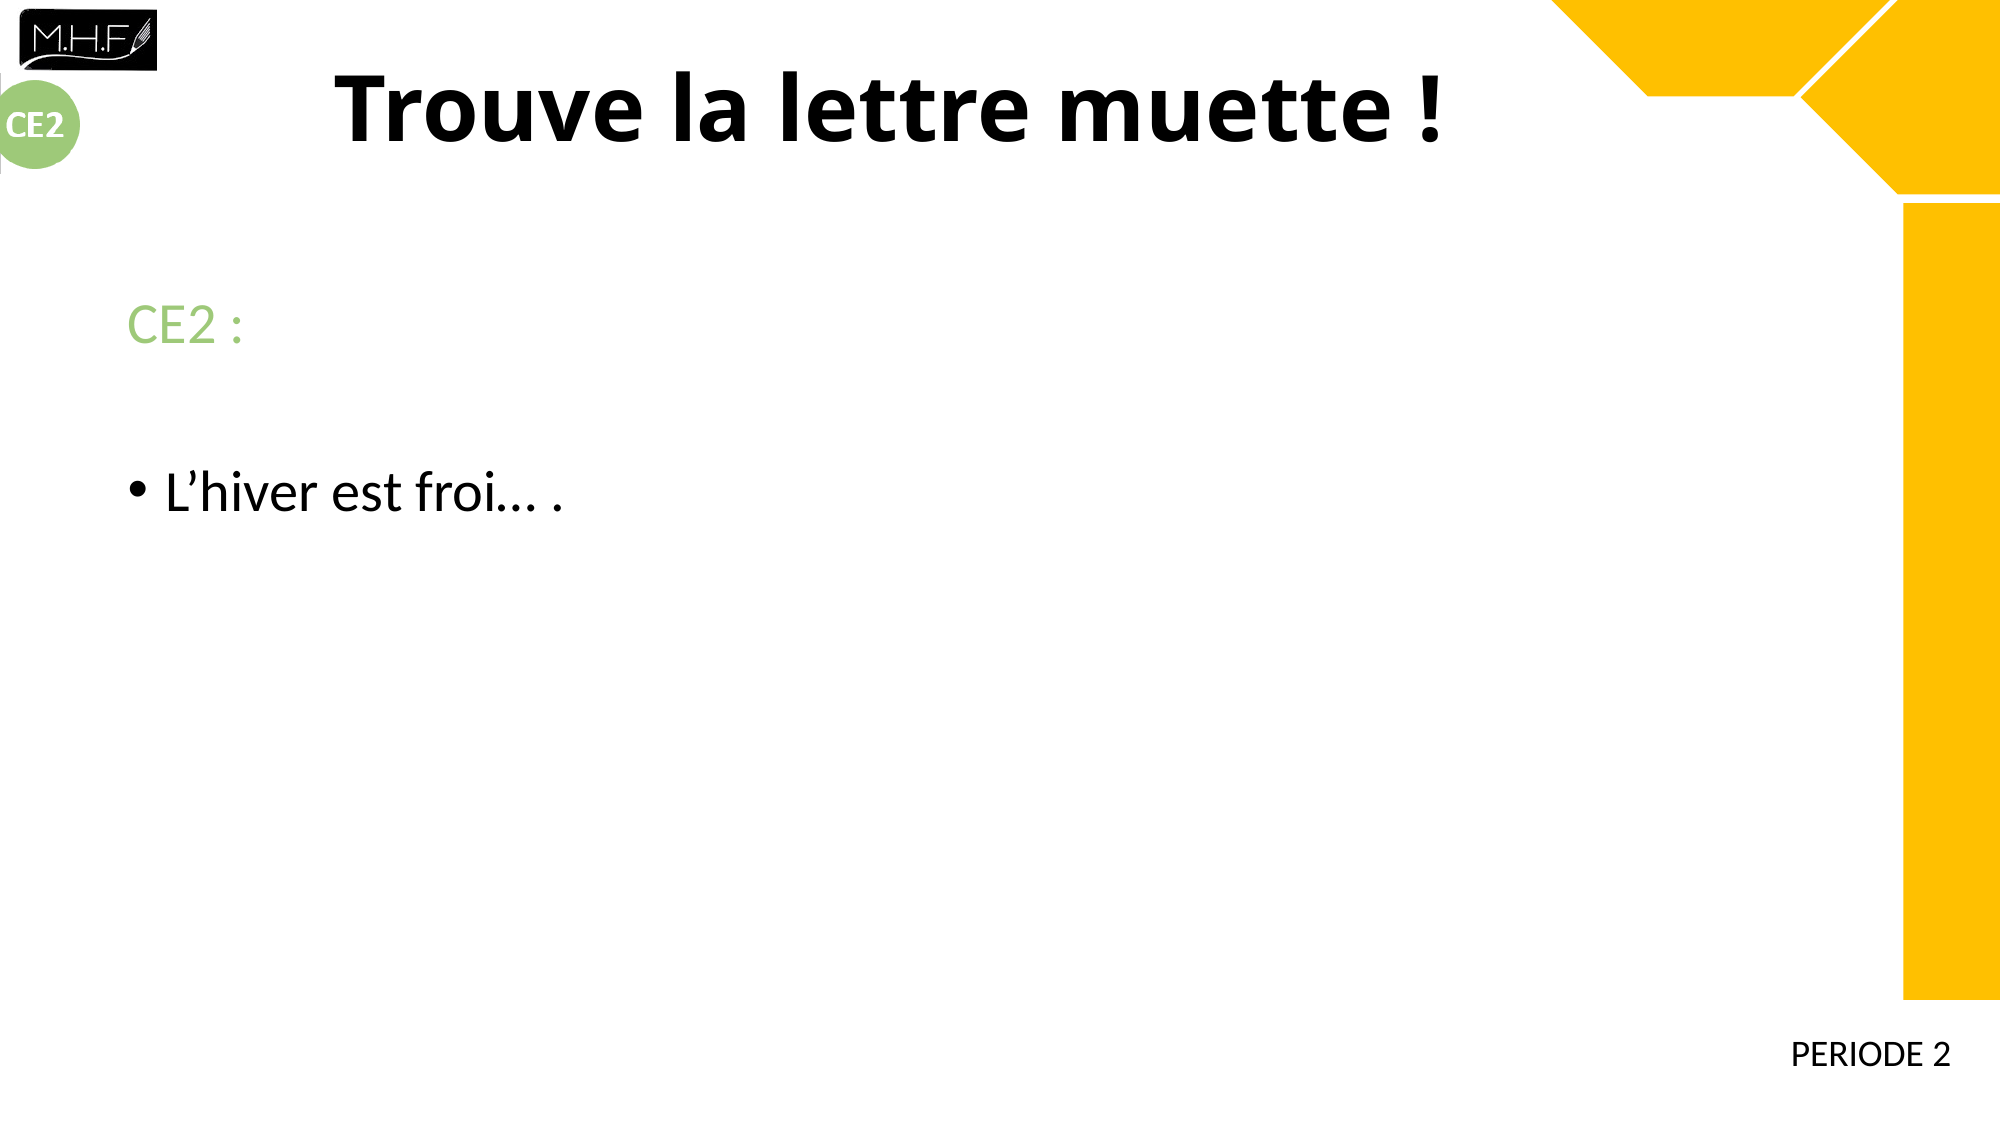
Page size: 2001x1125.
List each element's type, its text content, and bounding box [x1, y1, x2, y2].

text_box [1902, 202, 2000, 1001]
picture [0, 7, 157, 174]
title Trouve la lettre muette ! [318, 3, 1865, 221]
text_box CE2 : L’hiver est froi… . [112, 286, 935, 1000]
text_box [1549, 0, 1892, 98]
text_box PERIODE 2 [1362, 1021, 1967, 1125]
text_box [1799, 0, 2000, 196]
